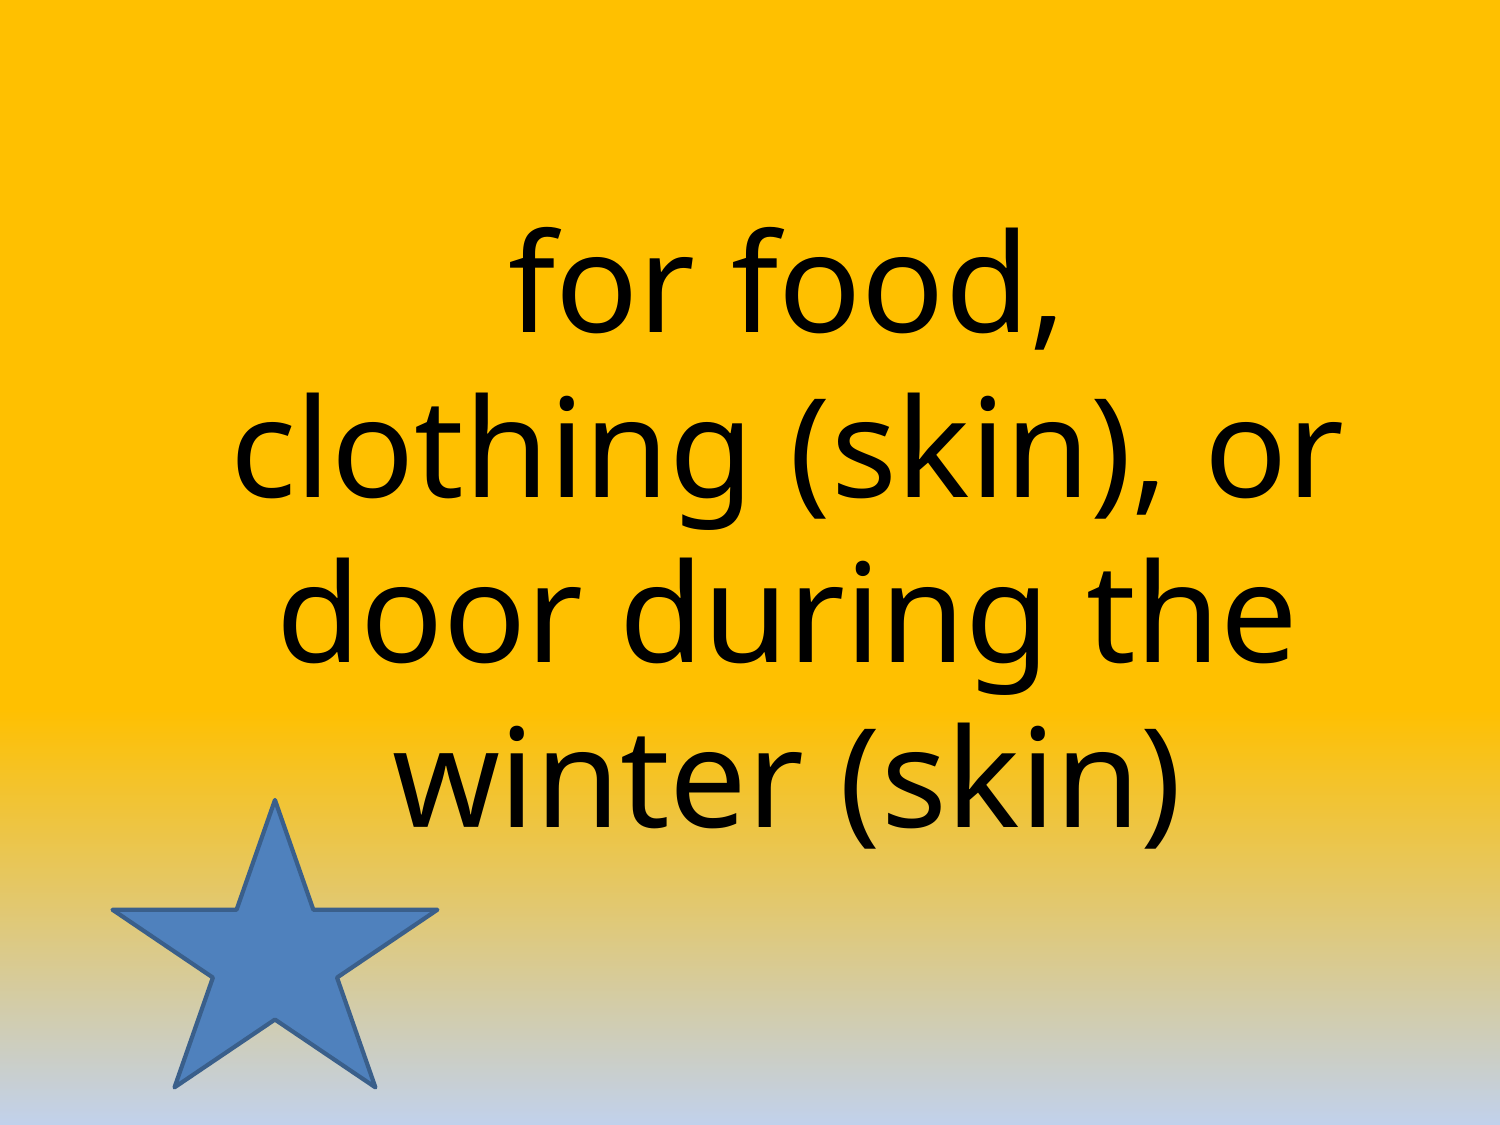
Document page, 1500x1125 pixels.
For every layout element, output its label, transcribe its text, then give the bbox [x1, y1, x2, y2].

text_box for food, clothing (skin), or door during the winter (skin) [149, 187, 1425, 862]
text_box [110, 797, 440, 1090]
